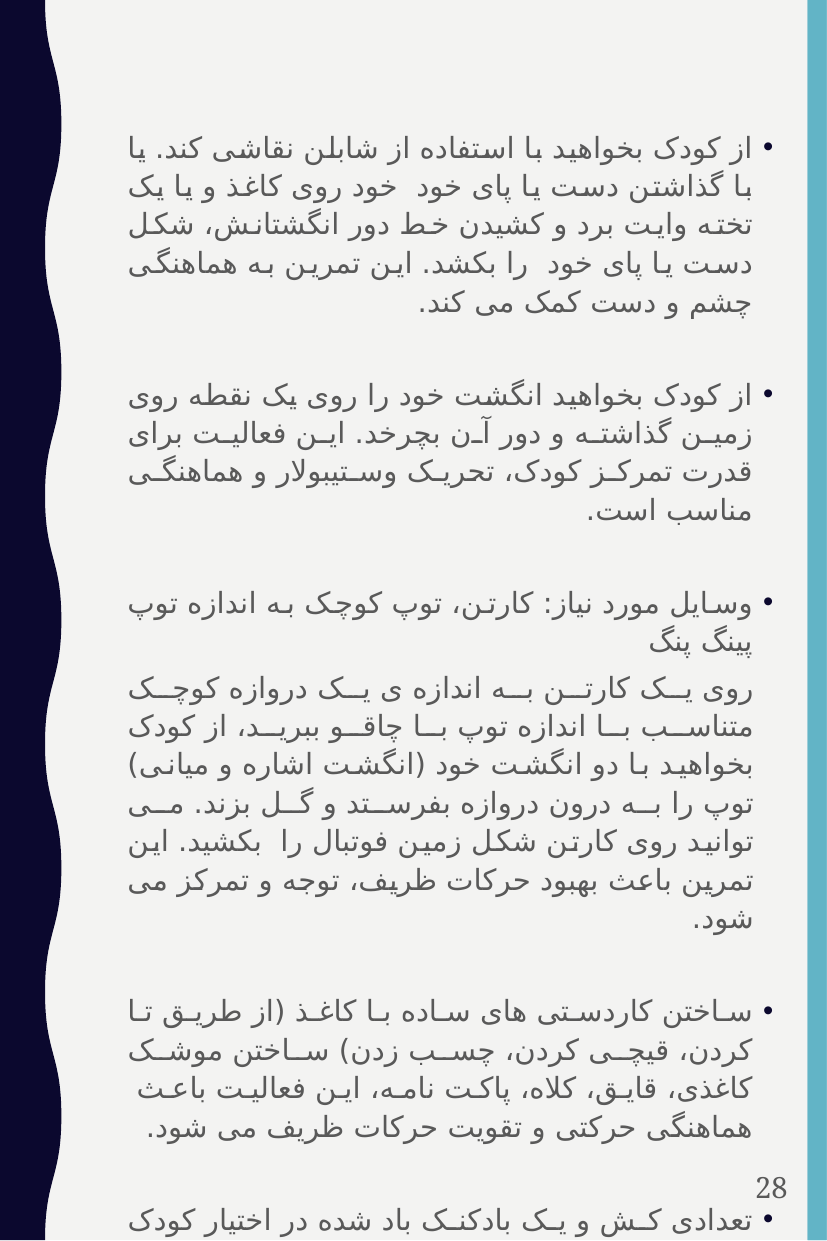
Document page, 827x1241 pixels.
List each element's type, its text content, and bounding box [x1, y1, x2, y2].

slide_number 28 [725, 1157, 803, 1217]
list از کودک بخواهید با استفاده از شابلن نقاشی کند. یا با گذاشتن دست یا پای خود خود روی کاغذ و یا یک تخته وایت برد و کشیدن خط دور انگشتانش، شکل دست یا پای خود را بکشد. این تمرین به هماهنگی چشم و دست کمک می کند. از کودک بخواهید انگشت خود را روی یک نقطه روی زمین گذاشته و دور آن بچرخد. این فعالیت برای قدرت تمرکز کودک، تحریک وستیبولار و هماهنگی مناسب است. وسایل مورد نیاز: کارتن، توپ کوچک به اندازه توپ پینگ پنگ روی یک کارتن به اندازه ی یک دروازه کوچک متناسب با اندازه توپ با چاقو ببرید، از کودک بخواهید با دو انگشت خود (انگشت اشاره و میانی) توپ را به درون دروازه بفرستد و گل بزند. می توانید روی کارتن شکل زمین فوتبال را بکشید. این تمرین باعث بهبود حرکات ظریف، توجه و تمرکز می شود. ساختن کاردستی های ساده با کاغذ (از طریق تا کردن، قیچی کردن، چسب زدن) ساختن موشک کاغذی، قایق، کلاه، پاکت نامه، این فعالیت باعث هماهنگی حرکتی و تقویت حرکات ظریف می شود. تعدادی کش و یک بادکنک باد شده در اختیار کودک قرار دهید و از کودک بخواهید با انداختن کش دور یک دست و باز کردن کش با دور کردن انگشتان از هم، کش ها را دور بادکنک بیندازد. این تمرین برای تقویت مهارت دستکاری و حرکت ظریف دست کودک مفید است. [112, 118, 789, 708]
